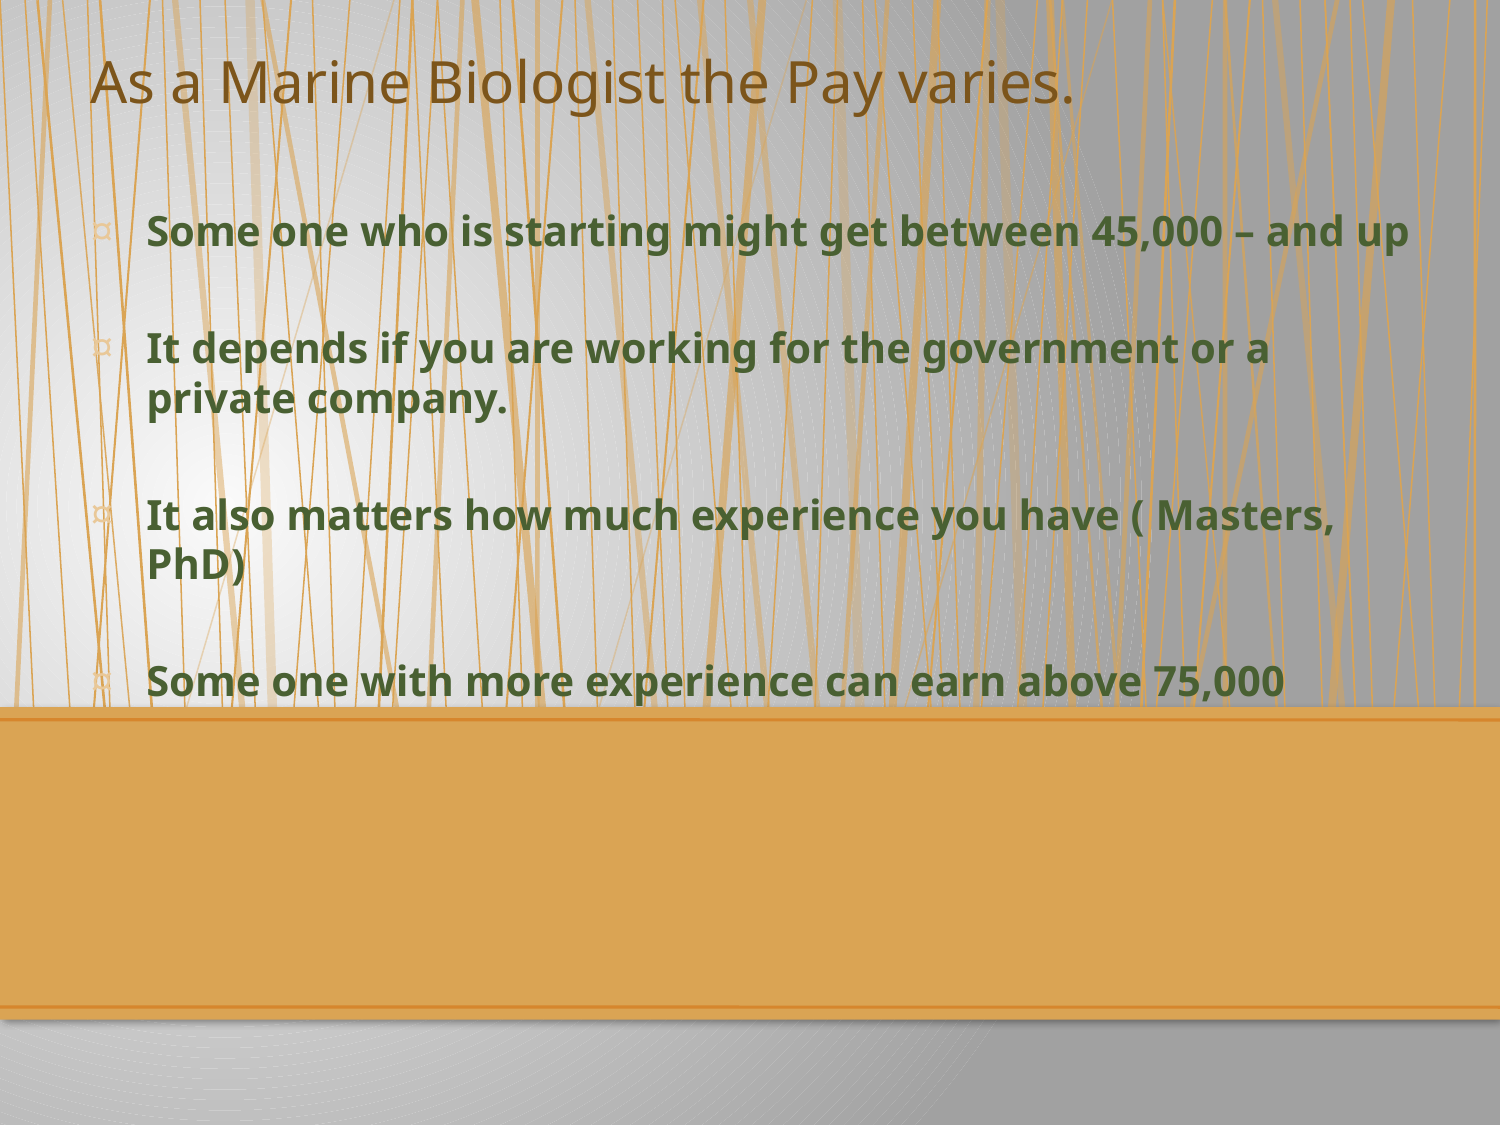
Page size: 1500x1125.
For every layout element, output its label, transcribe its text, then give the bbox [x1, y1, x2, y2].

list As a Marine Biologist the Pay varies. Some one who is starting might get between 45,000 – and up It depends if you are working for the government or a private company. It also matters how much experience you have ( Masters, PhD) Some one with more experience can earn above 75,000 [75, 37, 1438, 738]
